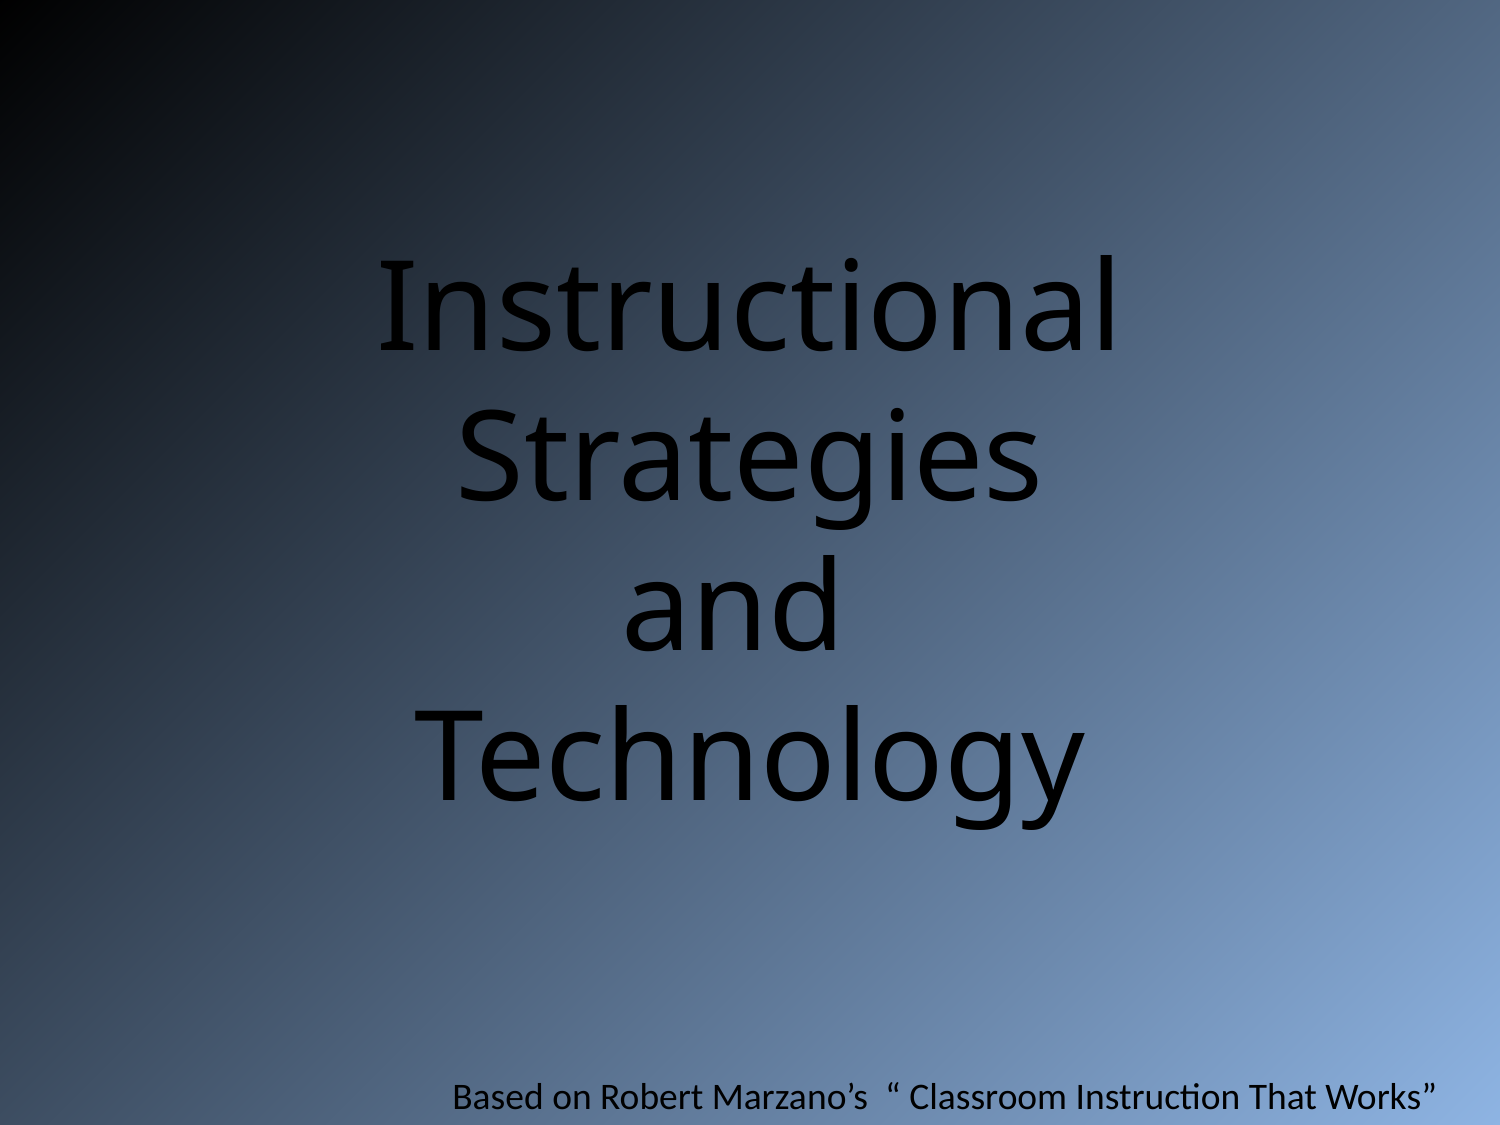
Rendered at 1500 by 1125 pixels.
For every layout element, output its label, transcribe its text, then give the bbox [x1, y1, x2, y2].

text_box Based on Robert Marzano’s “ Classroom Instruction That Works” [437, 1064, 1463, 1125]
title Instructional Strategies and Technology [112, 200, 1388, 850]
